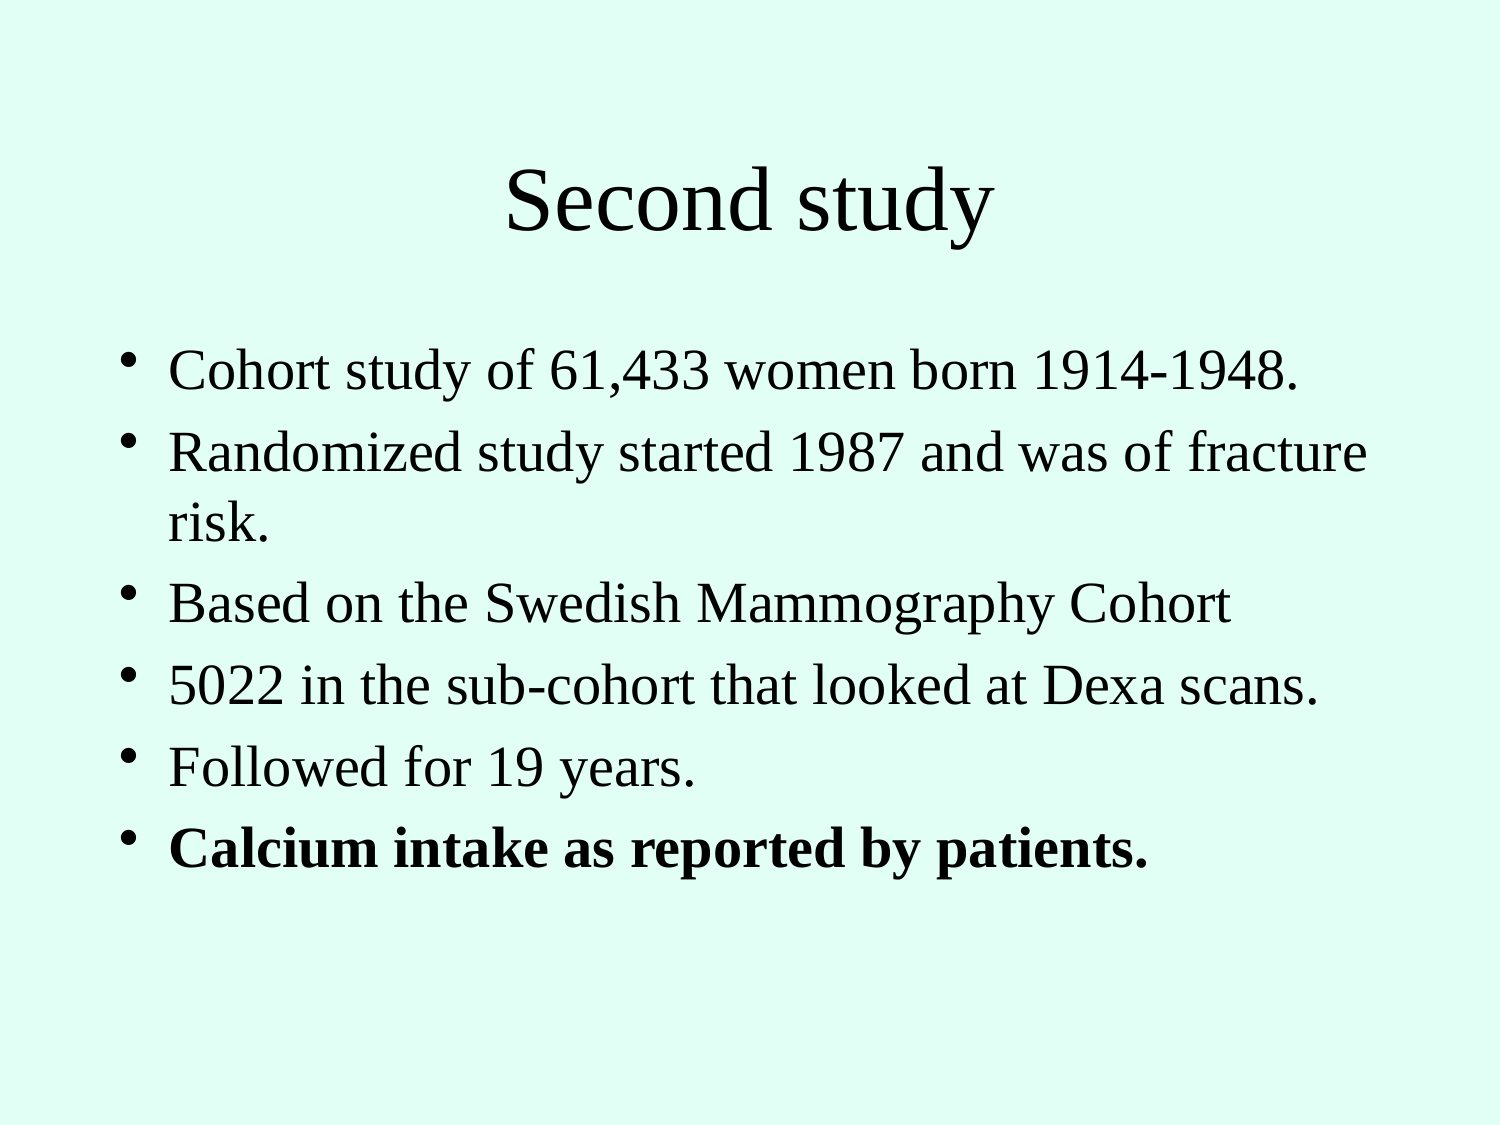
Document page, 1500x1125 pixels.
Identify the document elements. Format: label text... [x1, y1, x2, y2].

list Cohort study of 61,433 women born 1914-1948. Randomized study started 1987 and was of fracture risk. Based on the Swedish Mammography Cohort 5022 in the sub-cohort that looked at Dexa scans. Followed for 19 years. Calcium intake as reported by patients. [112, 324, 1388, 1000]
title Second study [112, 99, 1388, 288]
